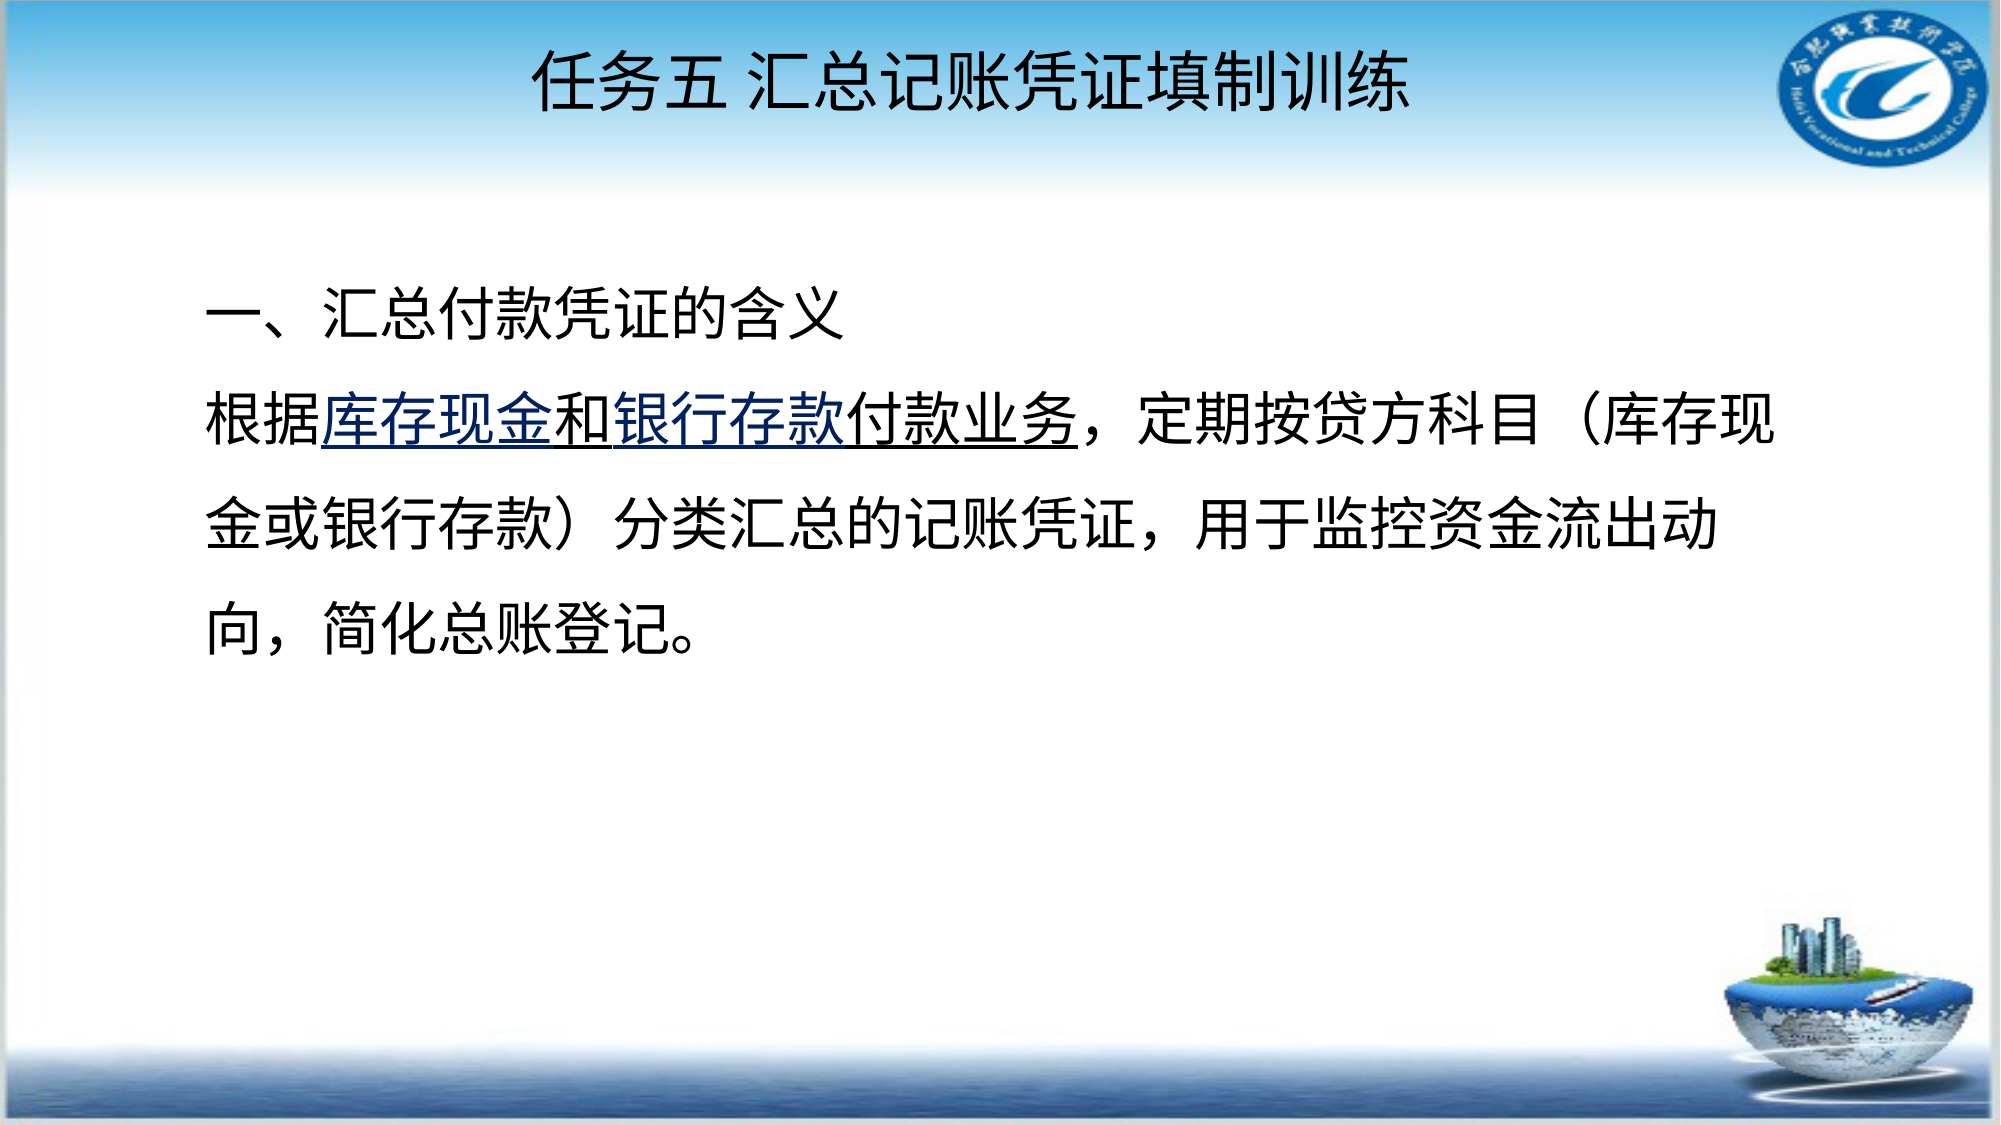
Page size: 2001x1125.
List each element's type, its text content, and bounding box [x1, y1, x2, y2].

picture [0, 0, 2001, 1125]
title 任务五 汇总记账凭证填制训练 [296, 59, 1647, 180]
list 一、汇总付款凭证的含义 根据库存现金和银行存款付款业务，定期按贷方科目（库存现金或银行存款）分类汇总的记账凭证，用于监控资金流出动向，简化总账登记。 [189, 234, 1824, 943]
